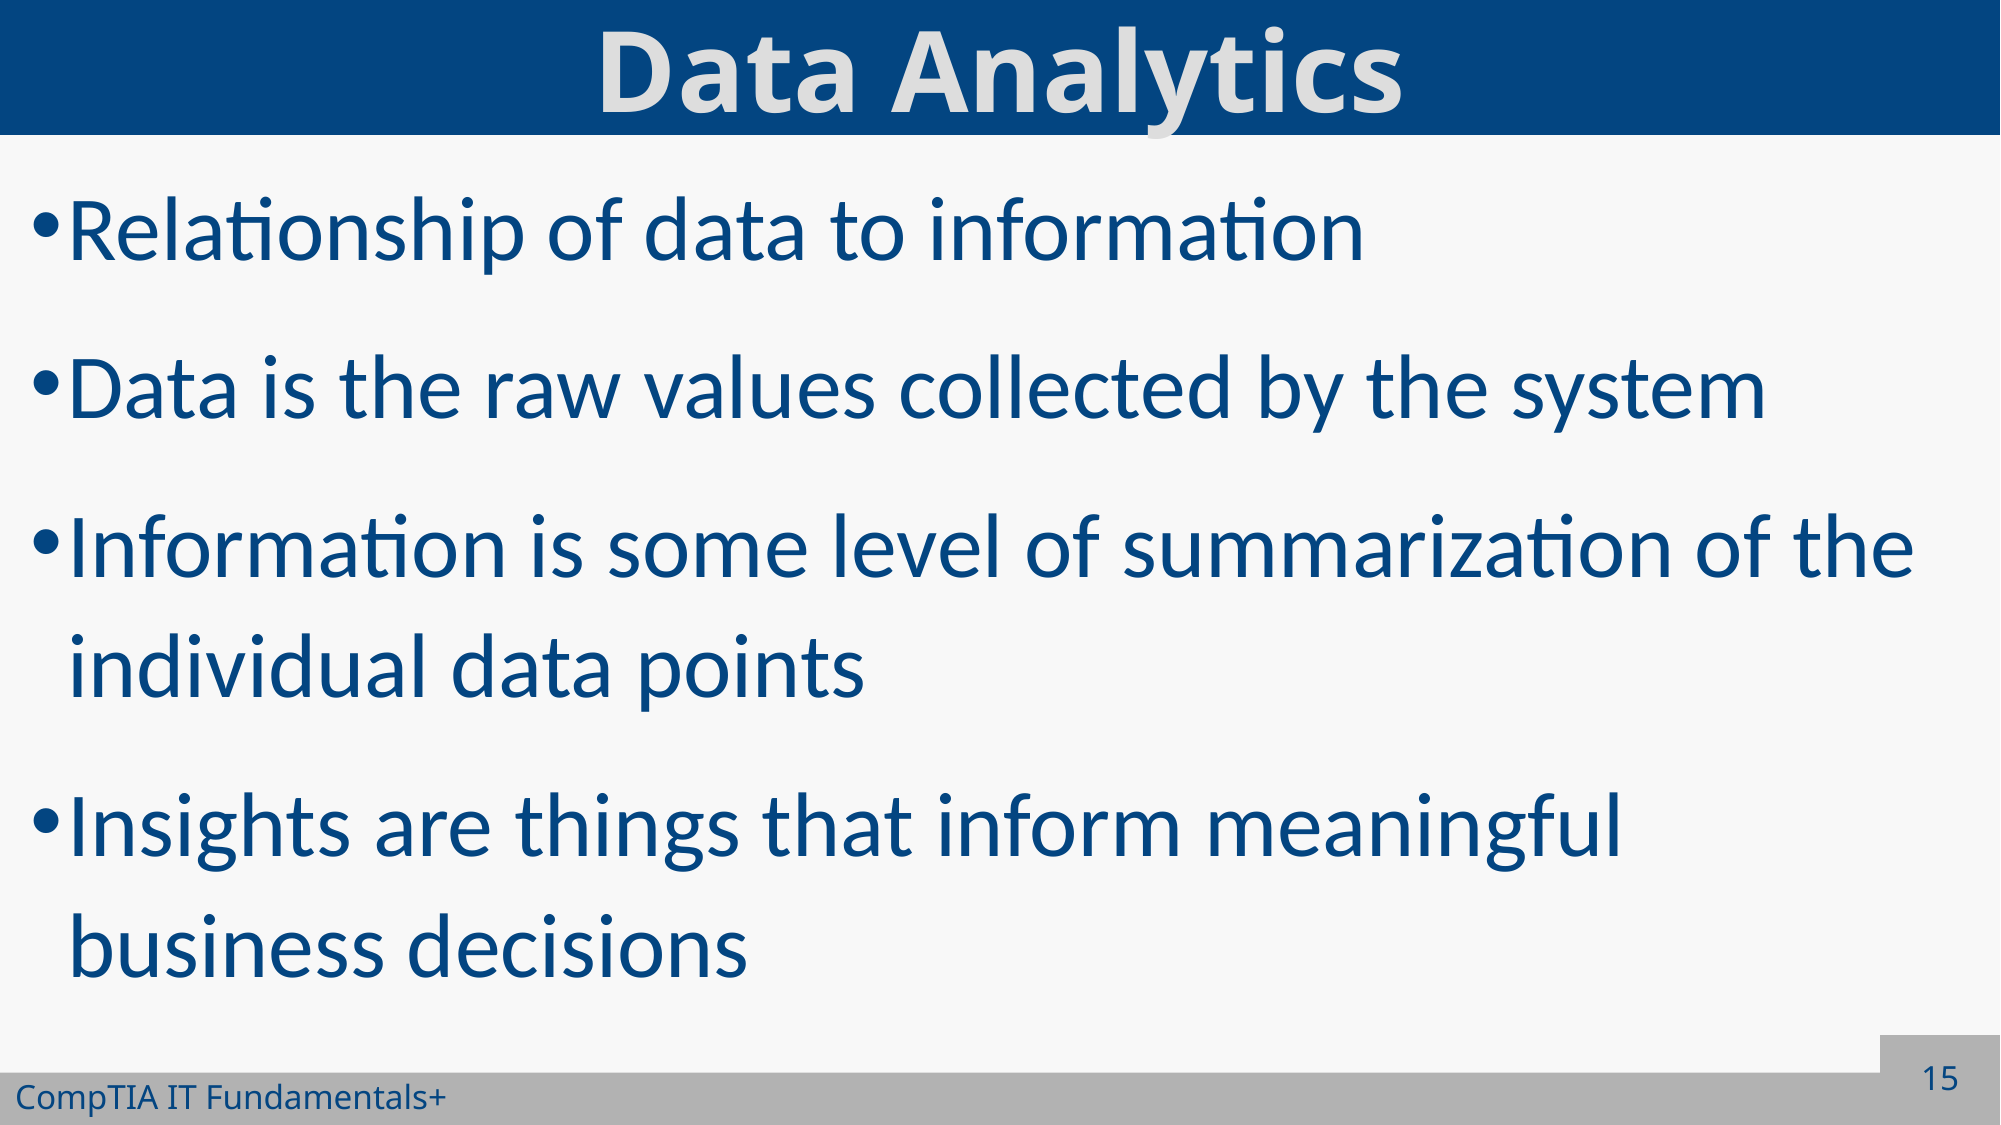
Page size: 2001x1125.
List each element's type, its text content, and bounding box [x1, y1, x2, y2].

slide_number 15 [1880, 1035, 2000, 1125]
footer CompTIA IT Fundamentals+ [0, 1072, 1880, 1125]
list Relationship of data to information Data is the raw values collected by the system Information is some level of summarization of the individual data points Insights are things that inform meaningful business decisions [15, 149, 1980, 1065]
title Data Analytics [0, 0, 2000, 135]
